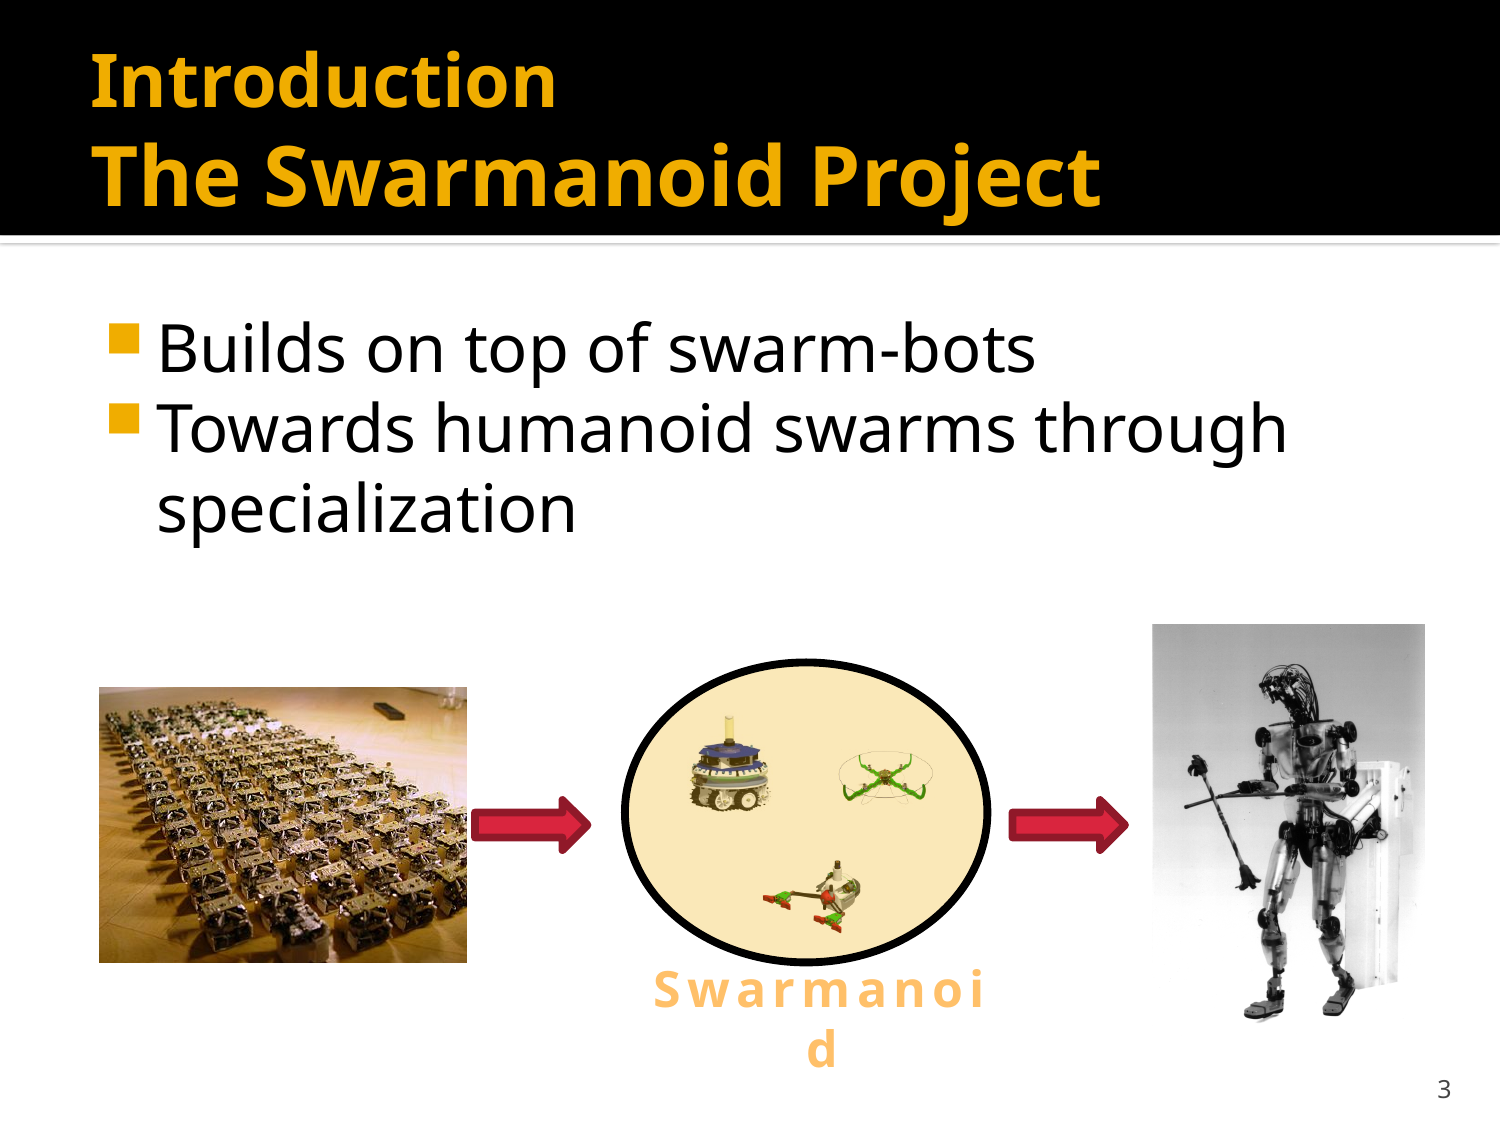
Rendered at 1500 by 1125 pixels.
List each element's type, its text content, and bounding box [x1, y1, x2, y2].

picture [687, 712, 773, 812]
picture [99, 687, 467, 963]
text_box [620, 658, 992, 949]
text_box Swarmanoid [637, 949, 1008, 1085]
picture [837, 749, 935, 808]
list Builds on top of swarm-bots Towards humanoid swarms through specialization [75, 291, 1425, 1050]
picture [1152, 624, 1425, 1038]
text_box [1008, 796, 1129, 854]
picture [760, 854, 863, 938]
title Introduction The Swarmanoid Project [75, 25, 1425, 231]
slide_number 3 [1345, 1062, 1467, 1108]
text_box [472, 796, 592, 854]
